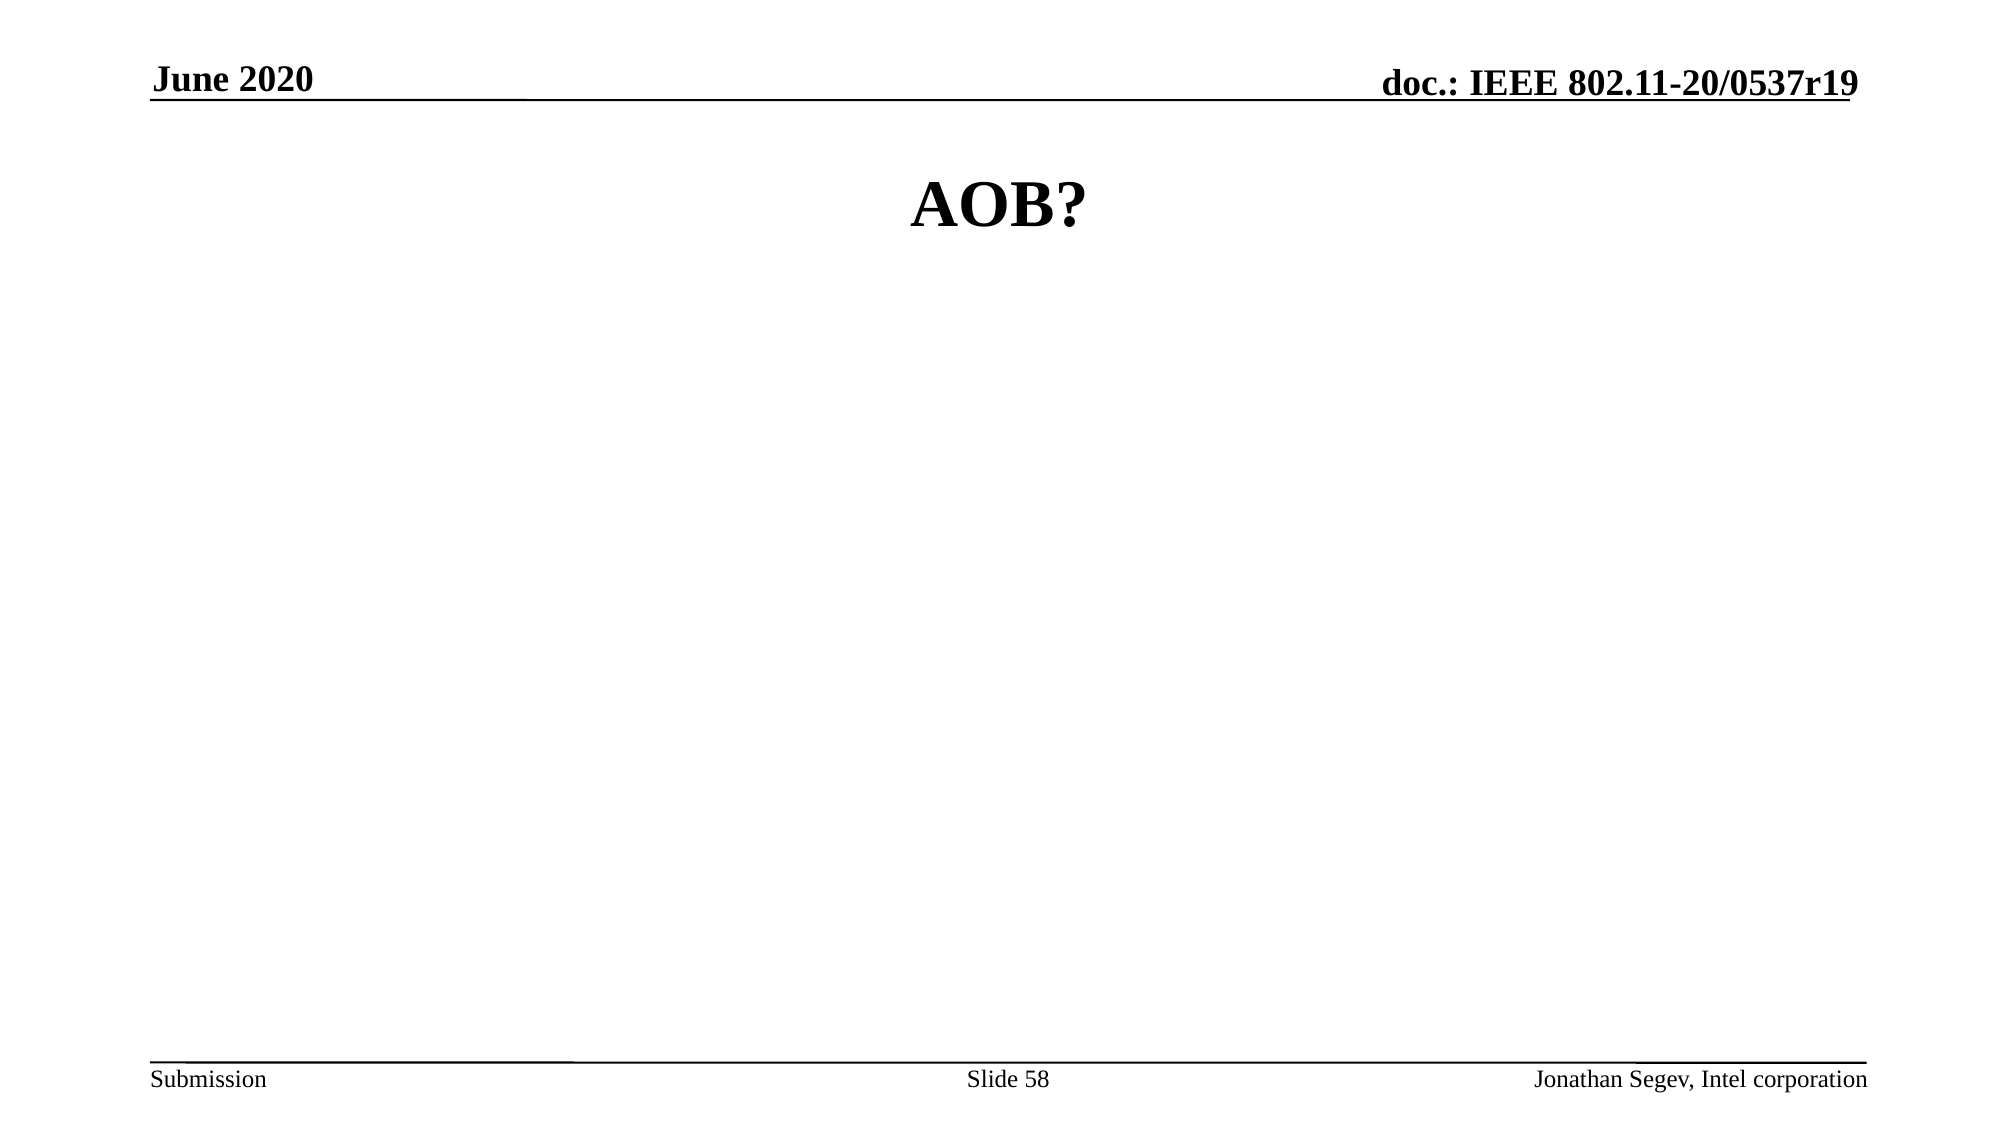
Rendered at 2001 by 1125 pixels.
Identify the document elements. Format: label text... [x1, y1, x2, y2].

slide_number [152, 54, 563, 100]
title AOB? [149, 112, 1850, 288]
footer Jonathan Segev, Intel corporation [1171, 1061, 1869, 1093]
slide_number Slide 58 [950, 1061, 1067, 1123]
